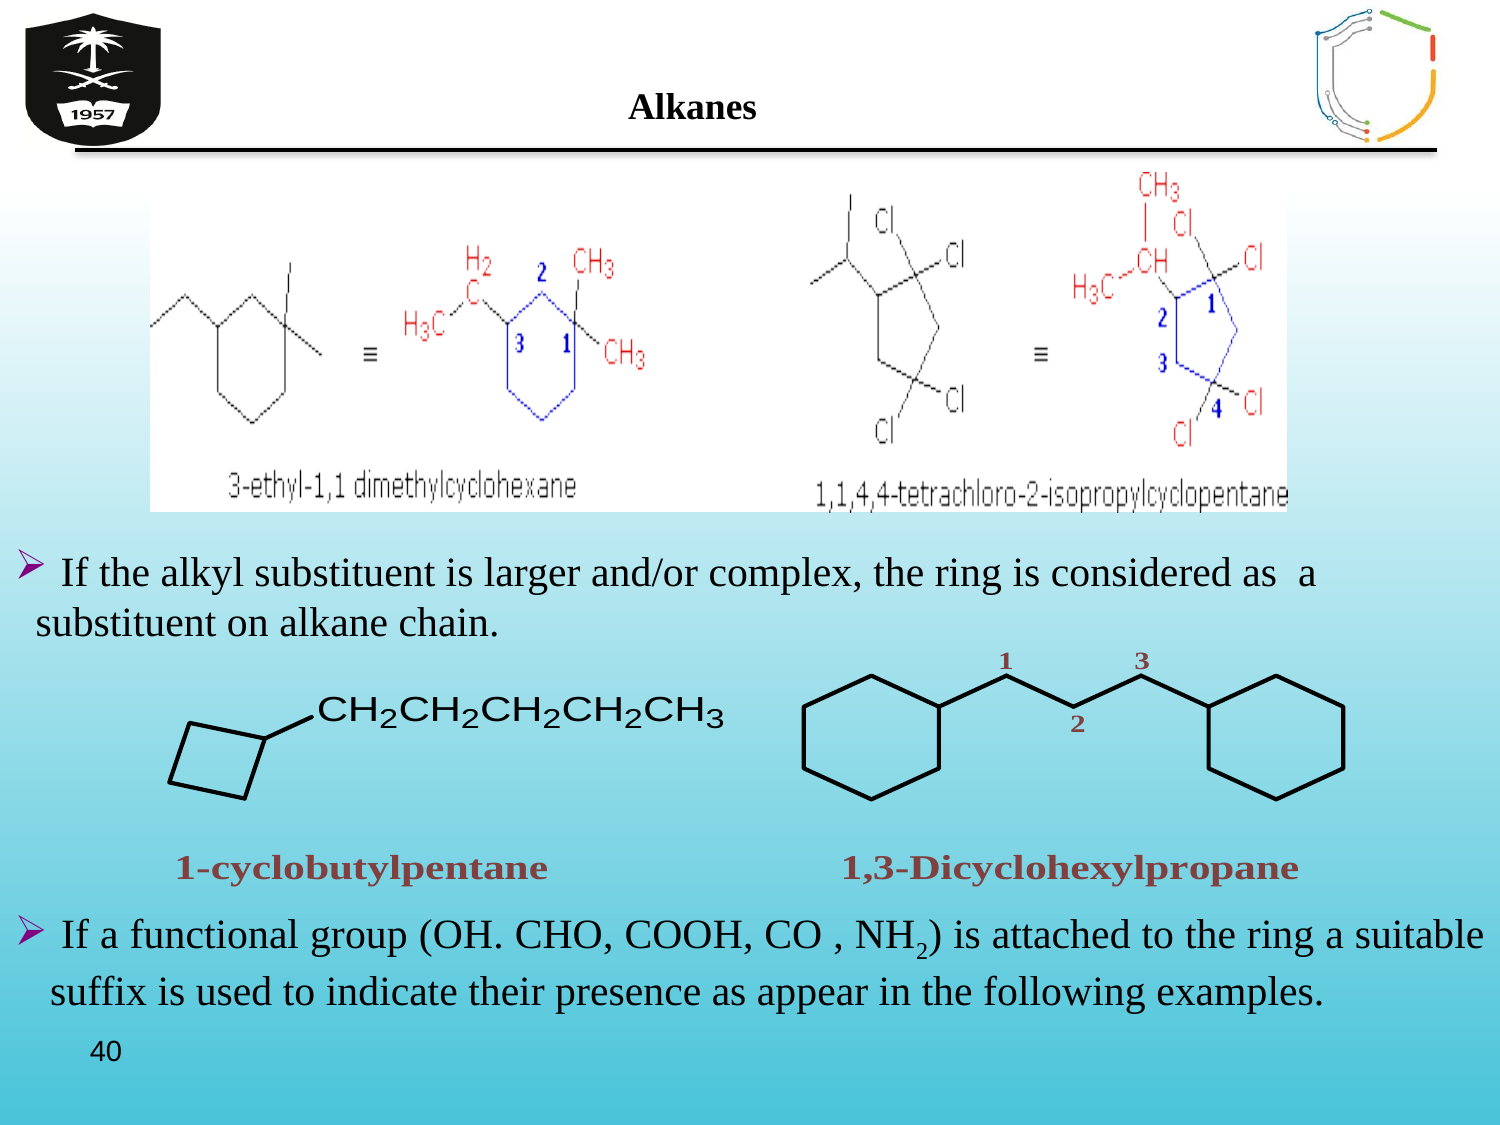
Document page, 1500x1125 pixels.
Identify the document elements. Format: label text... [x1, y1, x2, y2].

picture [24, 12, 163, 151]
text_box If the alkyl substituent is larger and/or complex, the ring is considered as a substituent on alkane chain. [0, 537, 1500, 703]
picture [149, 172, 1288, 513]
text_box 40 [75, 1024, 425, 1103]
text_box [162, 649, 1351, 888]
picture [1287, 0, 1463, 165]
text_box Alkanes [613, 74, 773, 135]
text_box If a functional group (OH. CHO, COOH, CO , NH2) is attached to the ring a suitable suffix is used to indicate their presence as appear in the following examples. [0, 899, 1500, 1022]
